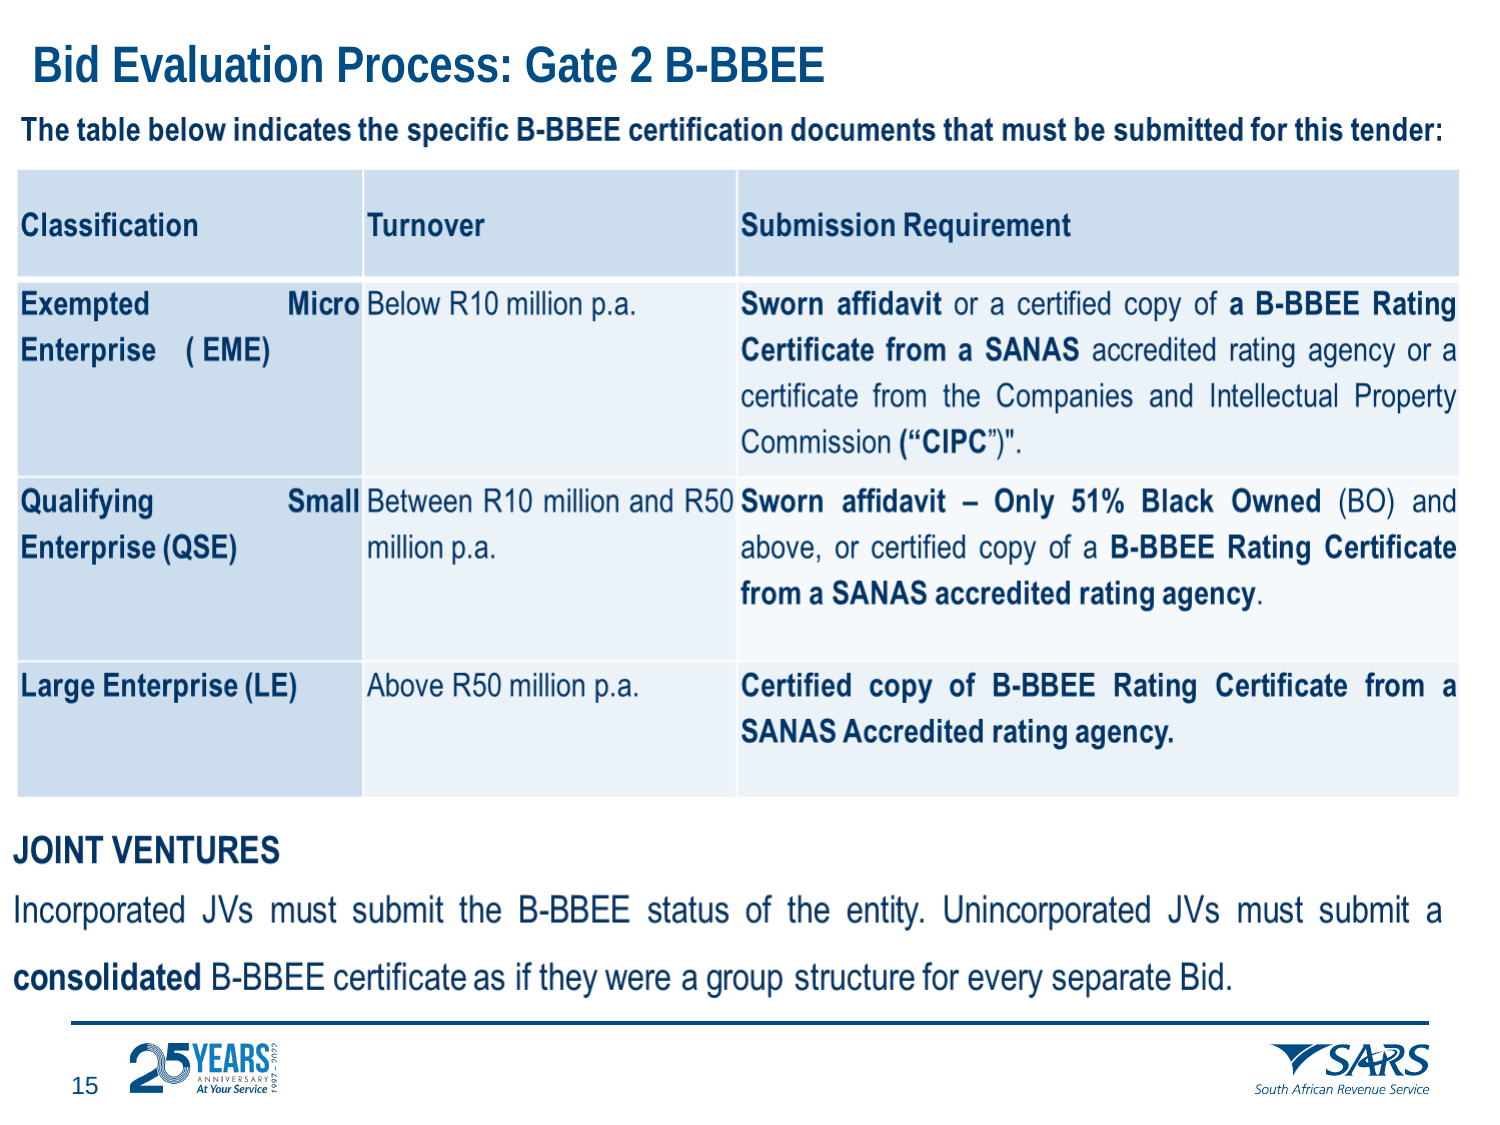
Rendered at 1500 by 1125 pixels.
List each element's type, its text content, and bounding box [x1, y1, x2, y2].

picture [0, 814, 1465, 1022]
picture [0, 96, 1465, 800]
text_box Bid Evaluation Process: Gate 2 B-BBEE [17, 30, 1485, 102]
slide_number 14 [56, 1054, 394, 1115]
